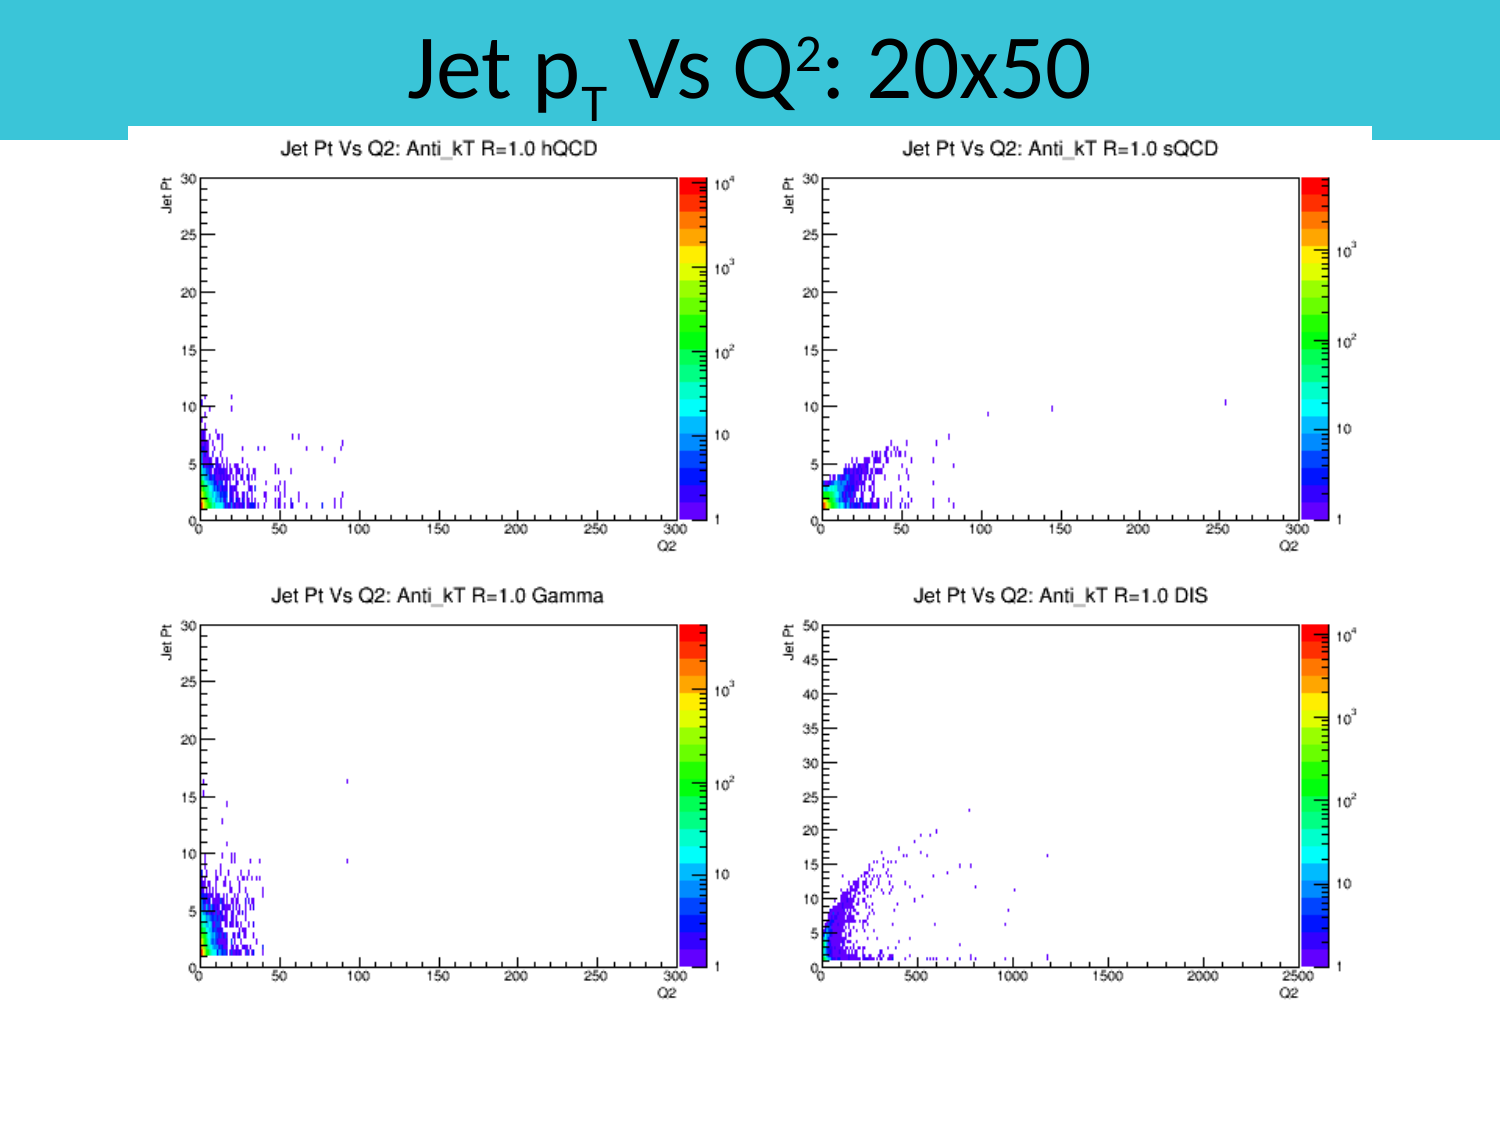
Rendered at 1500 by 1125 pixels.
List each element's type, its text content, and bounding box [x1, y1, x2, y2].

picture [128, 126, 1372, 1020]
text_box Jet pT Vs Q2: 20x50 [0, 0, 1500, 140]
